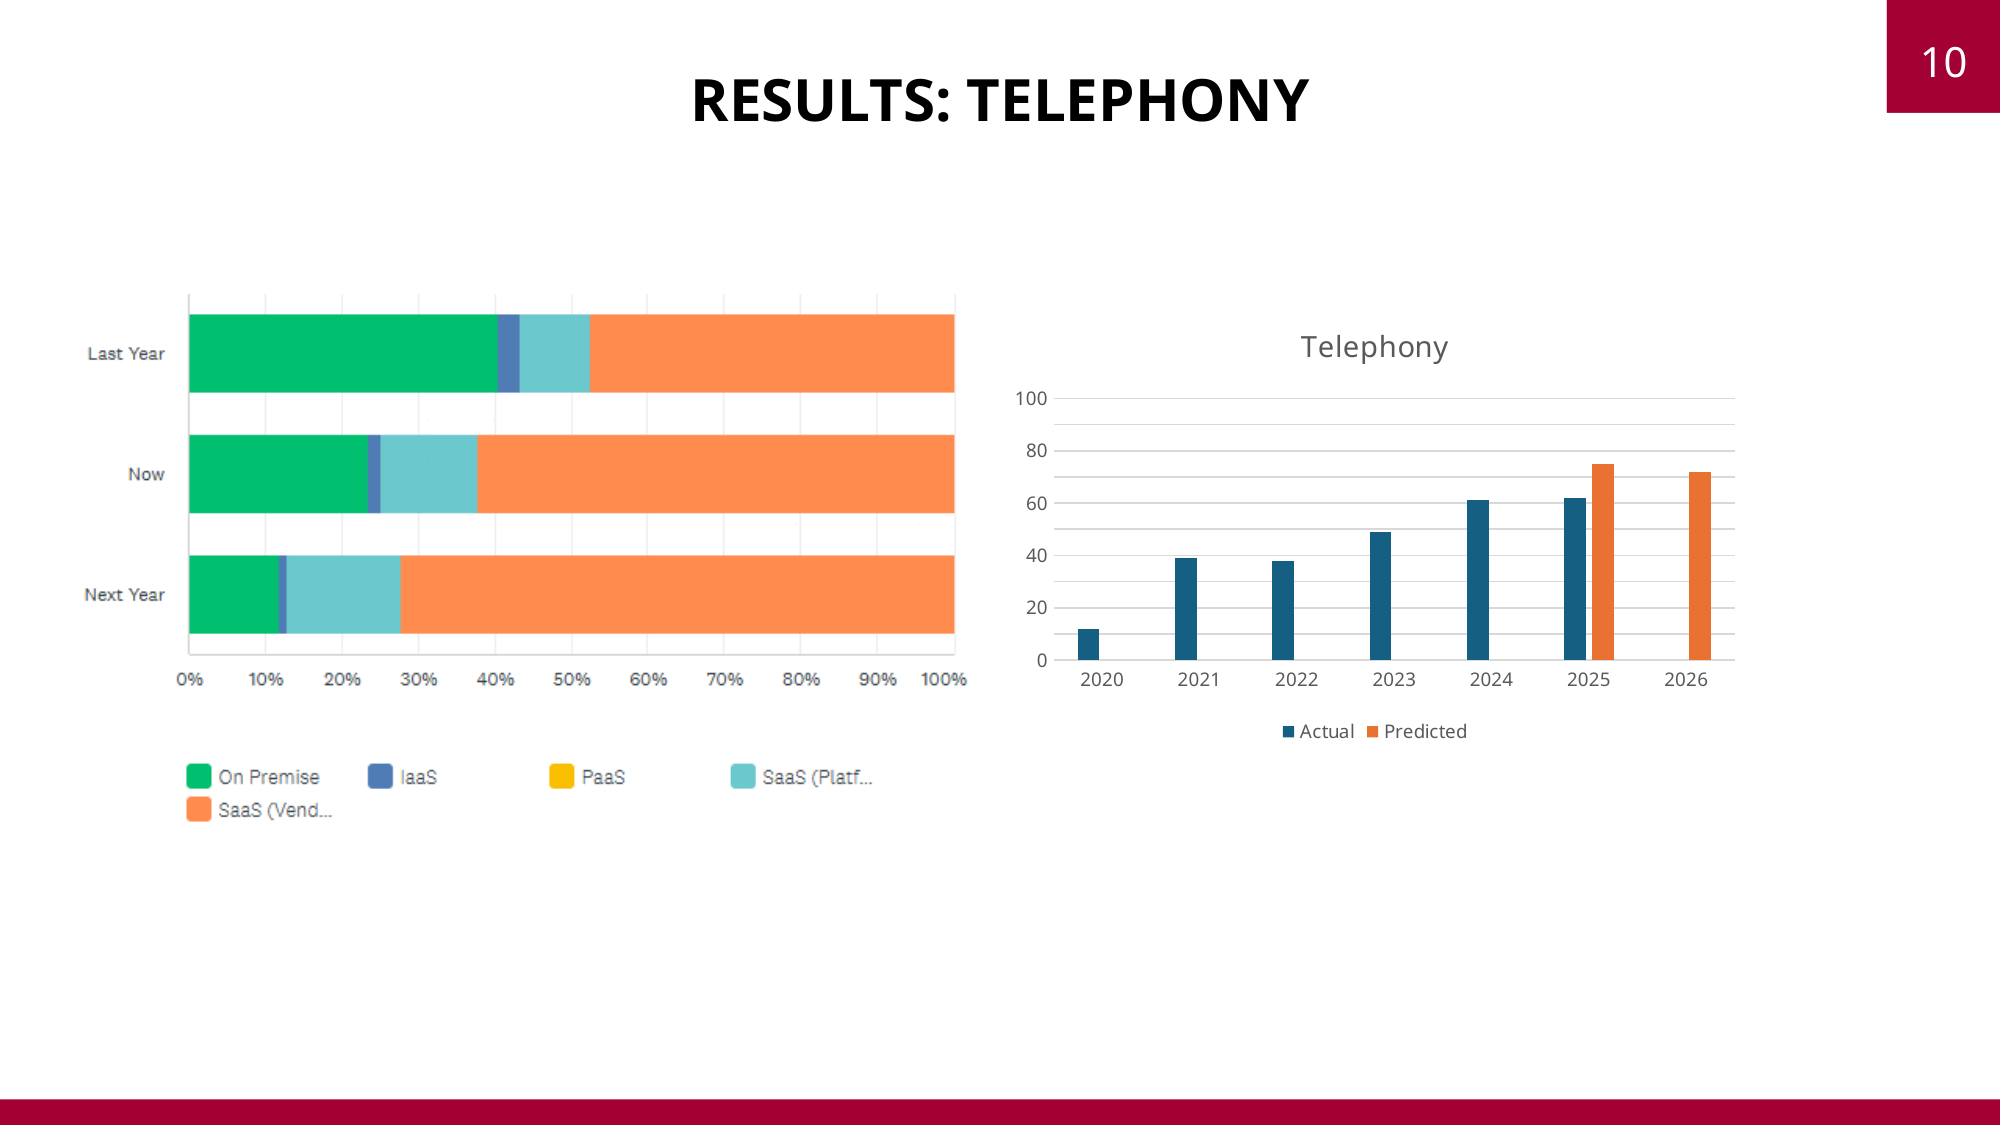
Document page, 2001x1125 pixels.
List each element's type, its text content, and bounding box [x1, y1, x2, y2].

list 10 [1884, 9, 1968, 63]
text_box RESULTS: TELEPHONY [0, 63, 2000, 178]
chart [999, 300, 1751, 752]
picture [46, 263, 1001, 862]
